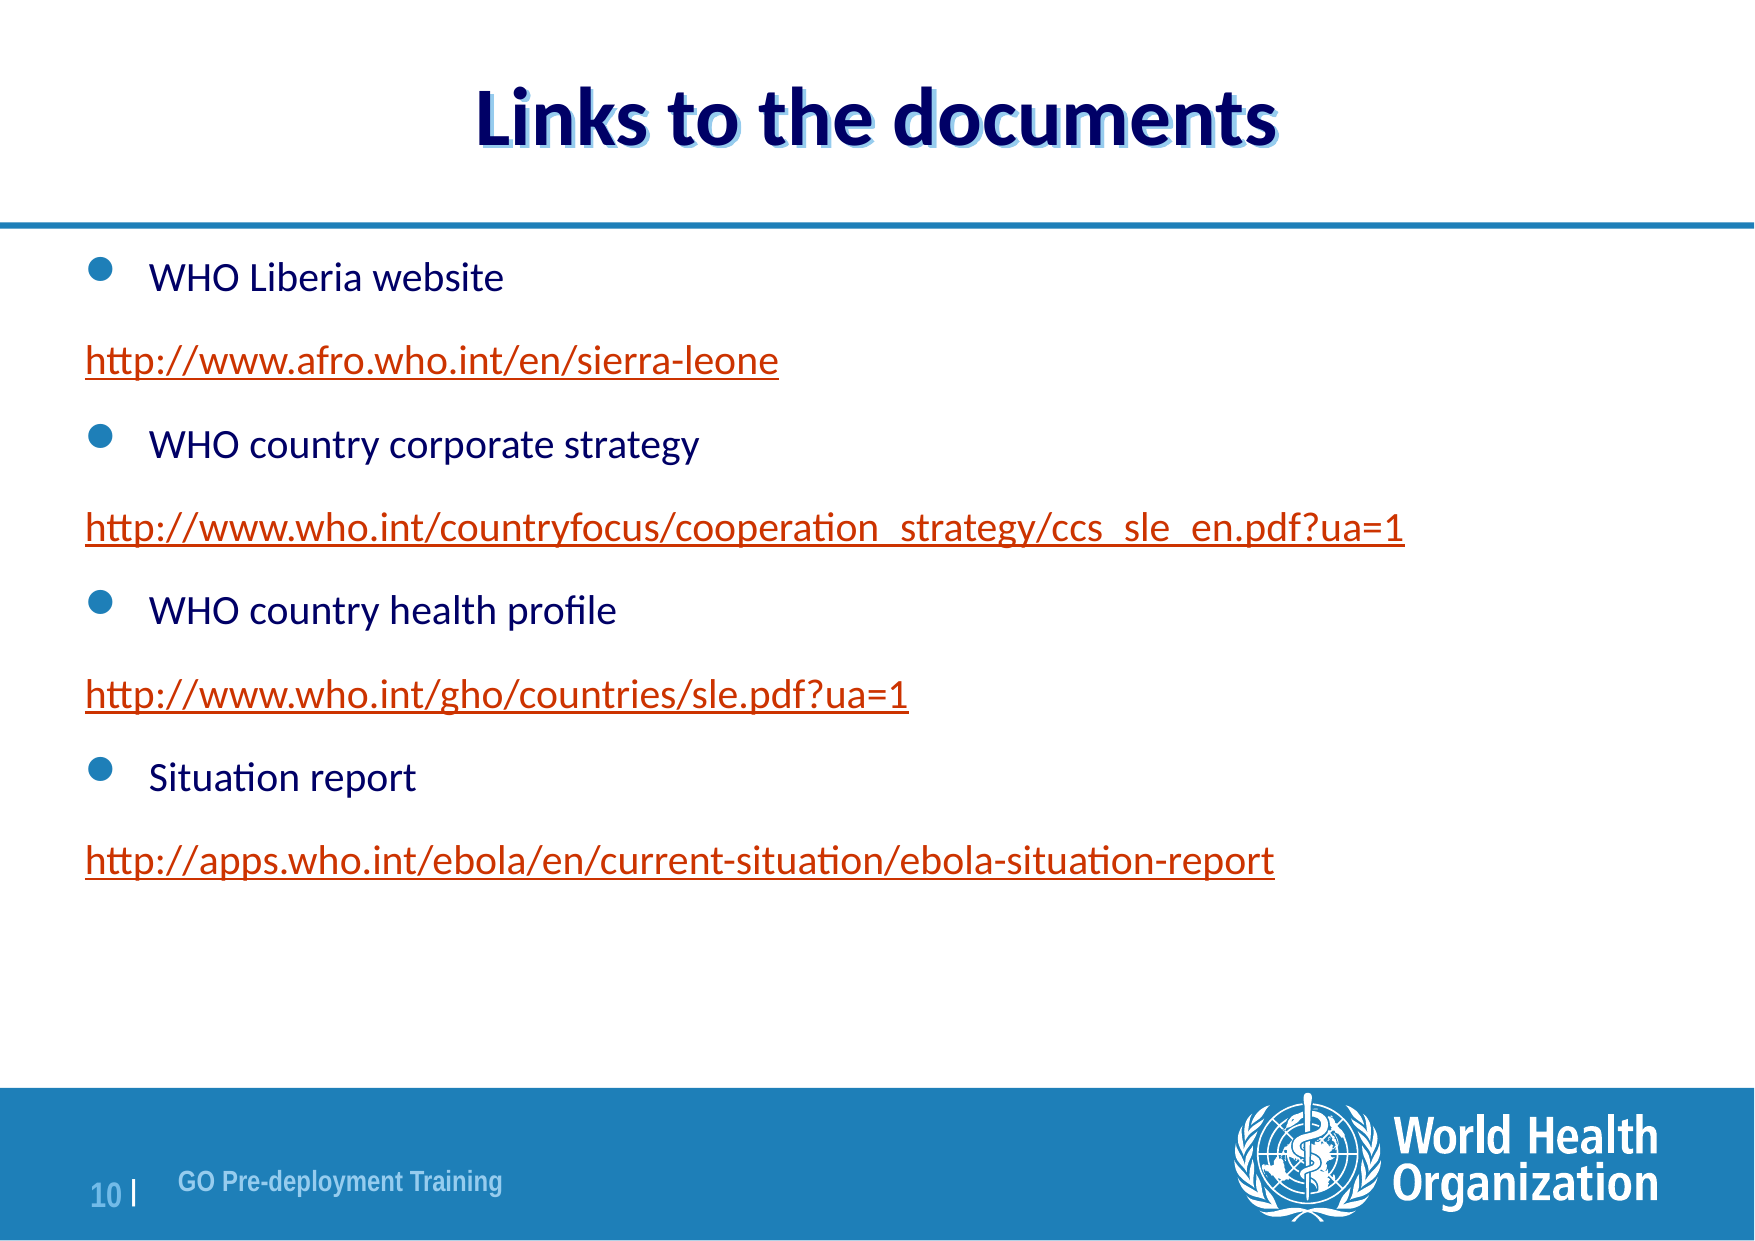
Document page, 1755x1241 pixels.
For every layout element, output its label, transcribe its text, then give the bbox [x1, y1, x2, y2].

title Links to the documents [0, 0, 1755, 224]
list WHO Liberia website http://www.afro.who.int/en/sierra-leone WHO country corporate strategy http://www.who.int/countryfocus/cooperation_strategy/ccs_sle_en.pdf?ua=1 WHO country health profile http://www.who.int/gho/countries/sle.pdf?ua=1 Situation report http://apps.who.int/ebola/en/current-situation/ebola-situation-report [84, 249, 1676, 1084]
